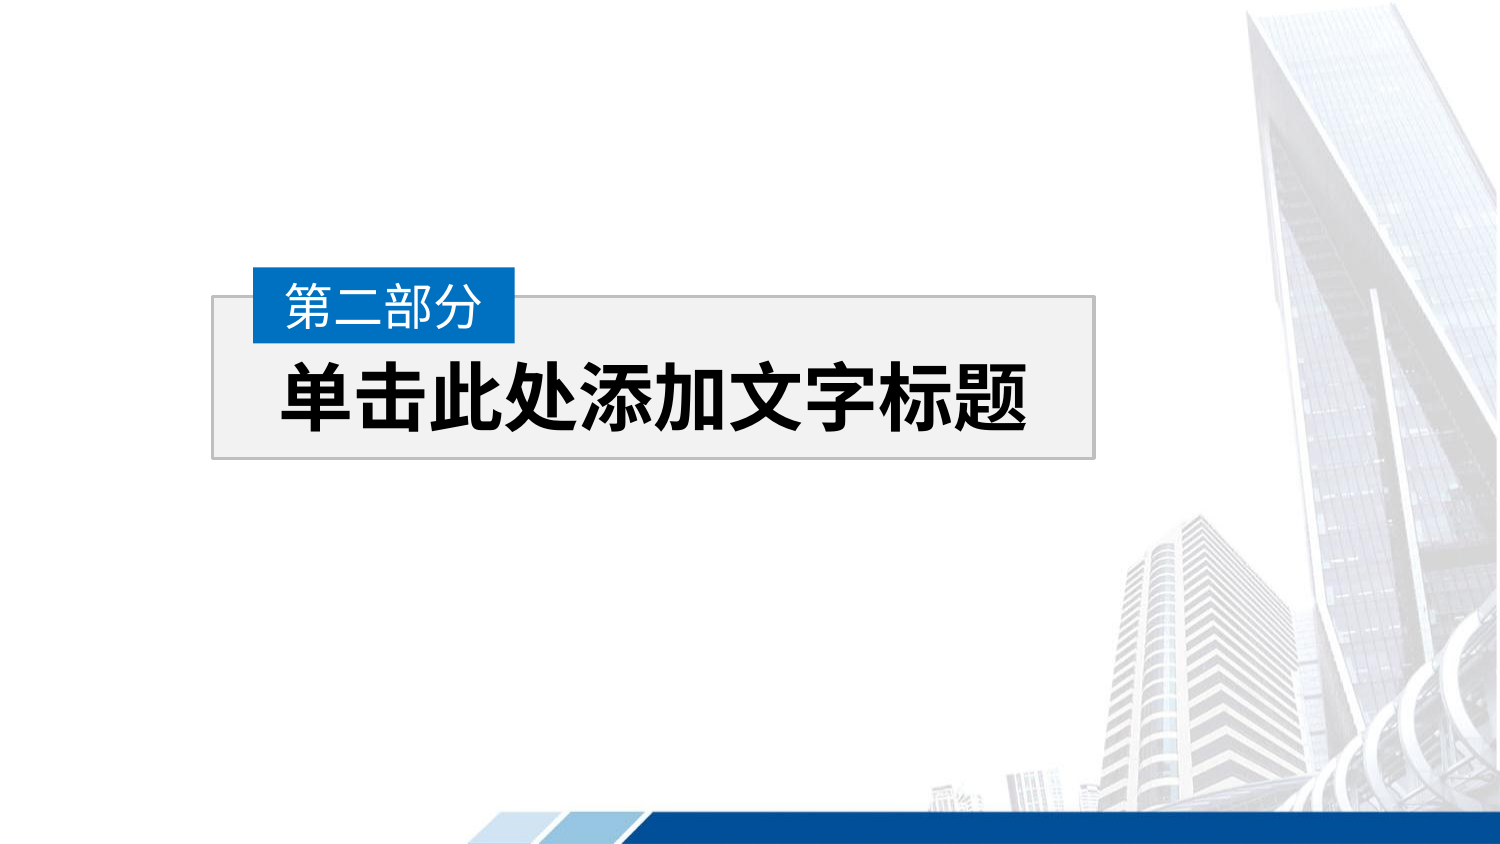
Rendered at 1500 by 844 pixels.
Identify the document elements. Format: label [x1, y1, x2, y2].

text_box [212, 296, 1095, 459]
picture [0, 0, 1500, 844]
